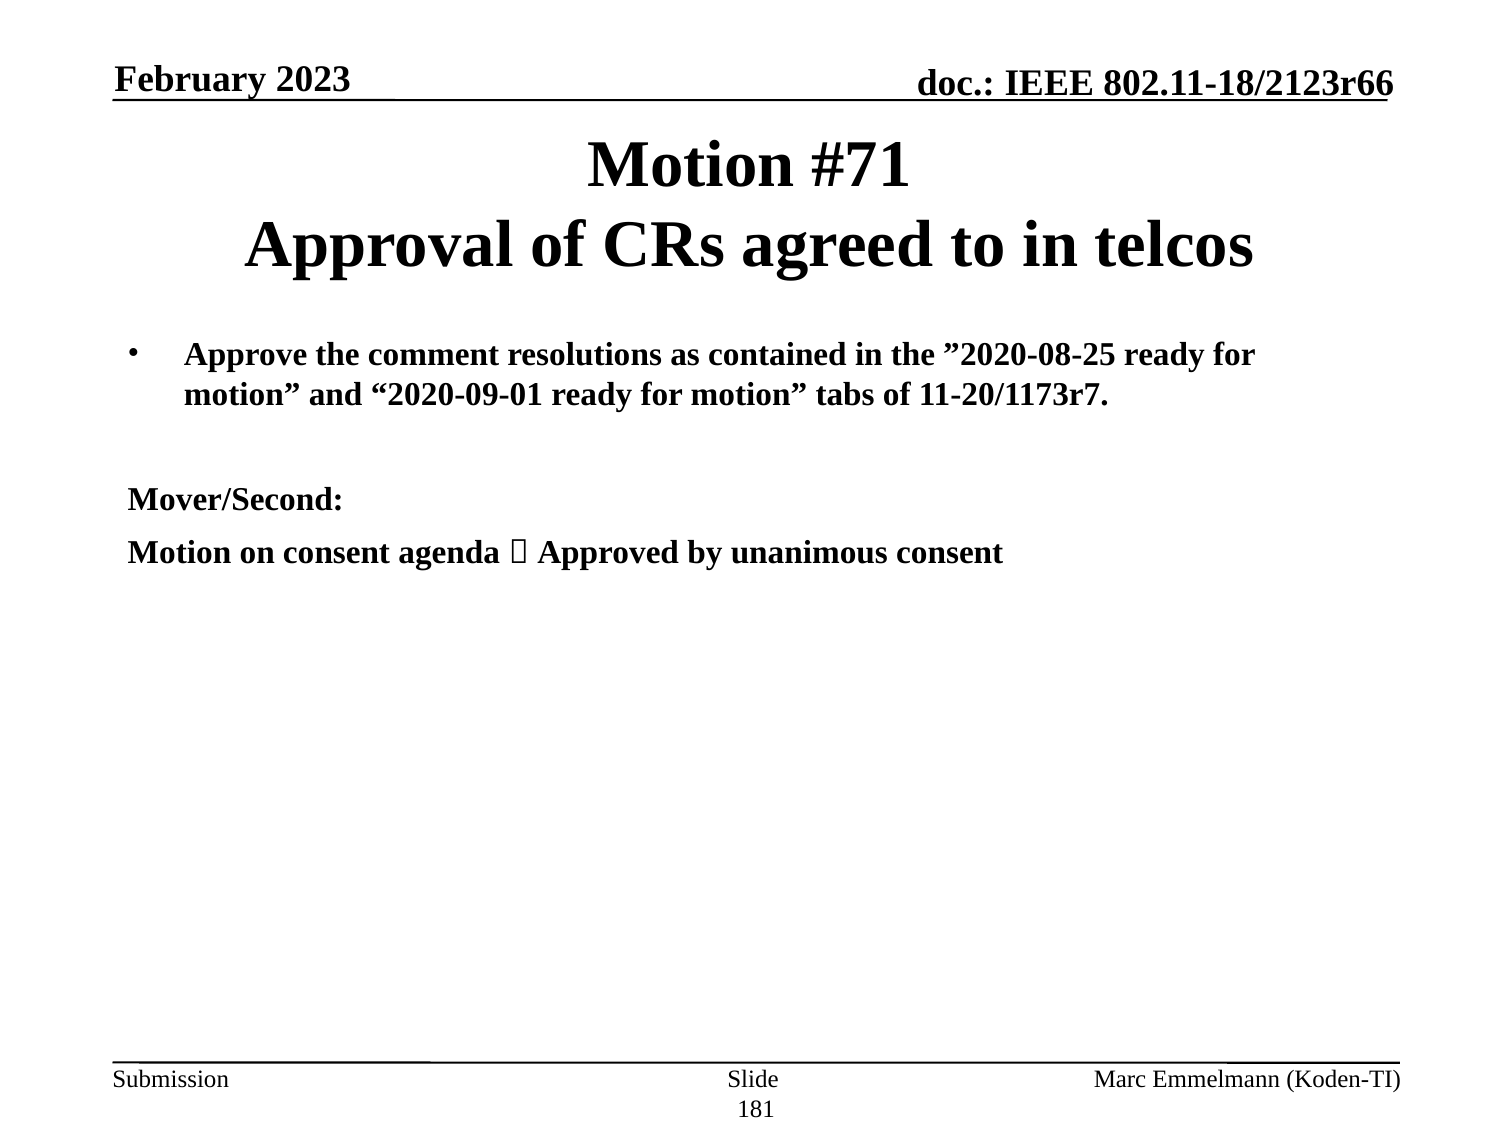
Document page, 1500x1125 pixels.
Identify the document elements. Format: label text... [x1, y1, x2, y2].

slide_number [114, 54, 423, 100]
footer Marc Emmelmann (Koden-TI) [878, 1061, 1402, 1093]
list Approve the comment resolutions as contained in the ”2020-08-25 ready for motion” and “2020-09-01 ready for motion” tabs of 11-20/1173r7. Mover/Second: Motion on consent agenda  Approved by unanimous consent [112, 324, 1388, 1000]
title Motion #71 Approval of CRs agreed to in telcos [112, 112, 1388, 288]
slide_number Slide 181 [712, 1061, 800, 1123]
